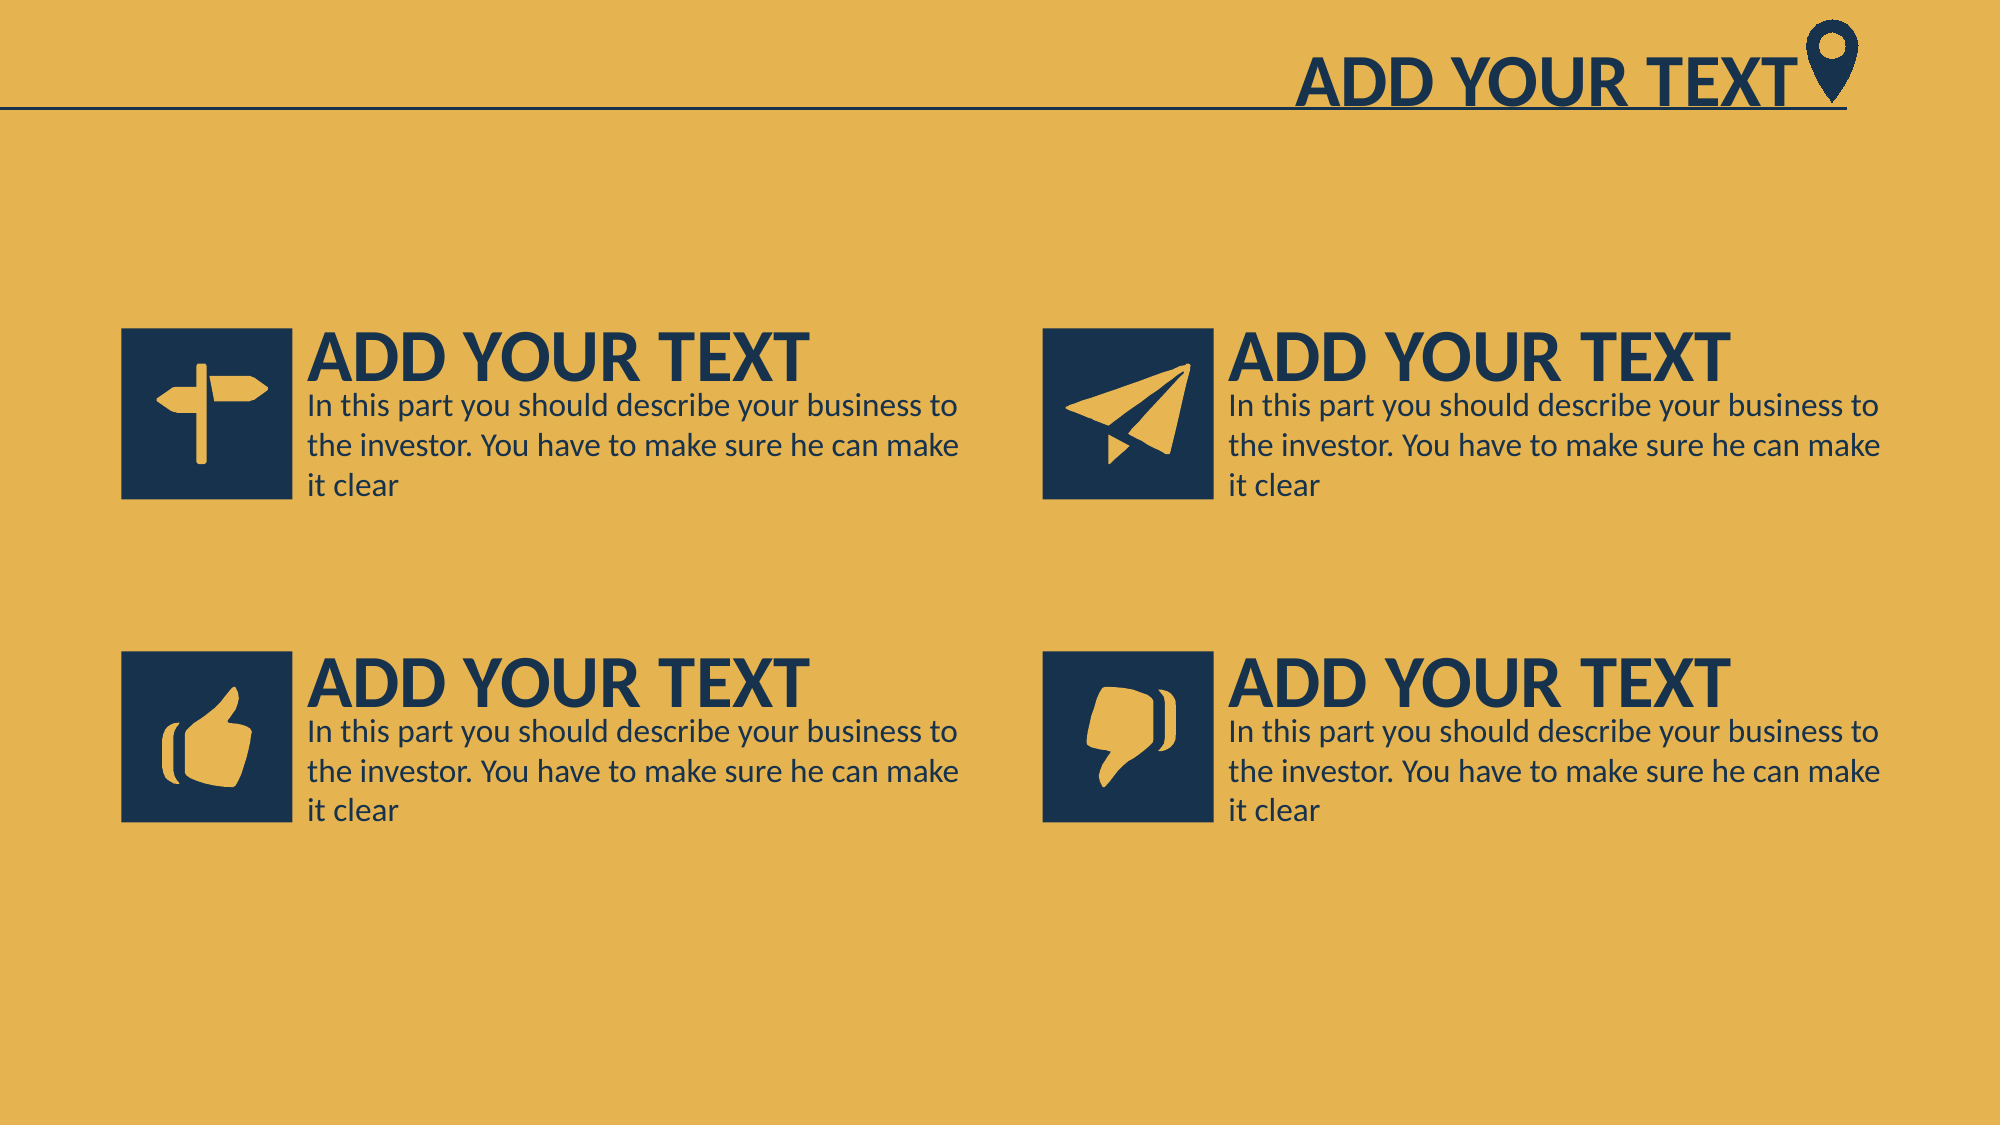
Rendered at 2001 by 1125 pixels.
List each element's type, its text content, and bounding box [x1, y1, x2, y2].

text_box [1086, 686, 1154, 788]
text_box [120, 327, 292, 500]
text_box [209, 375, 268, 402]
text_box ADD YOUR TEXT [1280, 23, 1849, 129]
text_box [1213, 298, 1916, 512]
text_box [1158, 689, 1176, 752]
text_box [156, 363, 207, 465]
text_box [1806, 19, 1859, 103]
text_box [1213, 624, 1916, 838]
text_box [1108, 434, 1130, 465]
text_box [292, 298, 994, 512]
text_box [1042, 650, 1213, 823]
text_box [184, 686, 252, 788]
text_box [292, 624, 994, 838]
text_box [1065, 363, 1191, 455]
text_box [162, 722, 180, 784]
text_box [1042, 327, 1213, 500]
text_box [120, 650, 292, 823]
